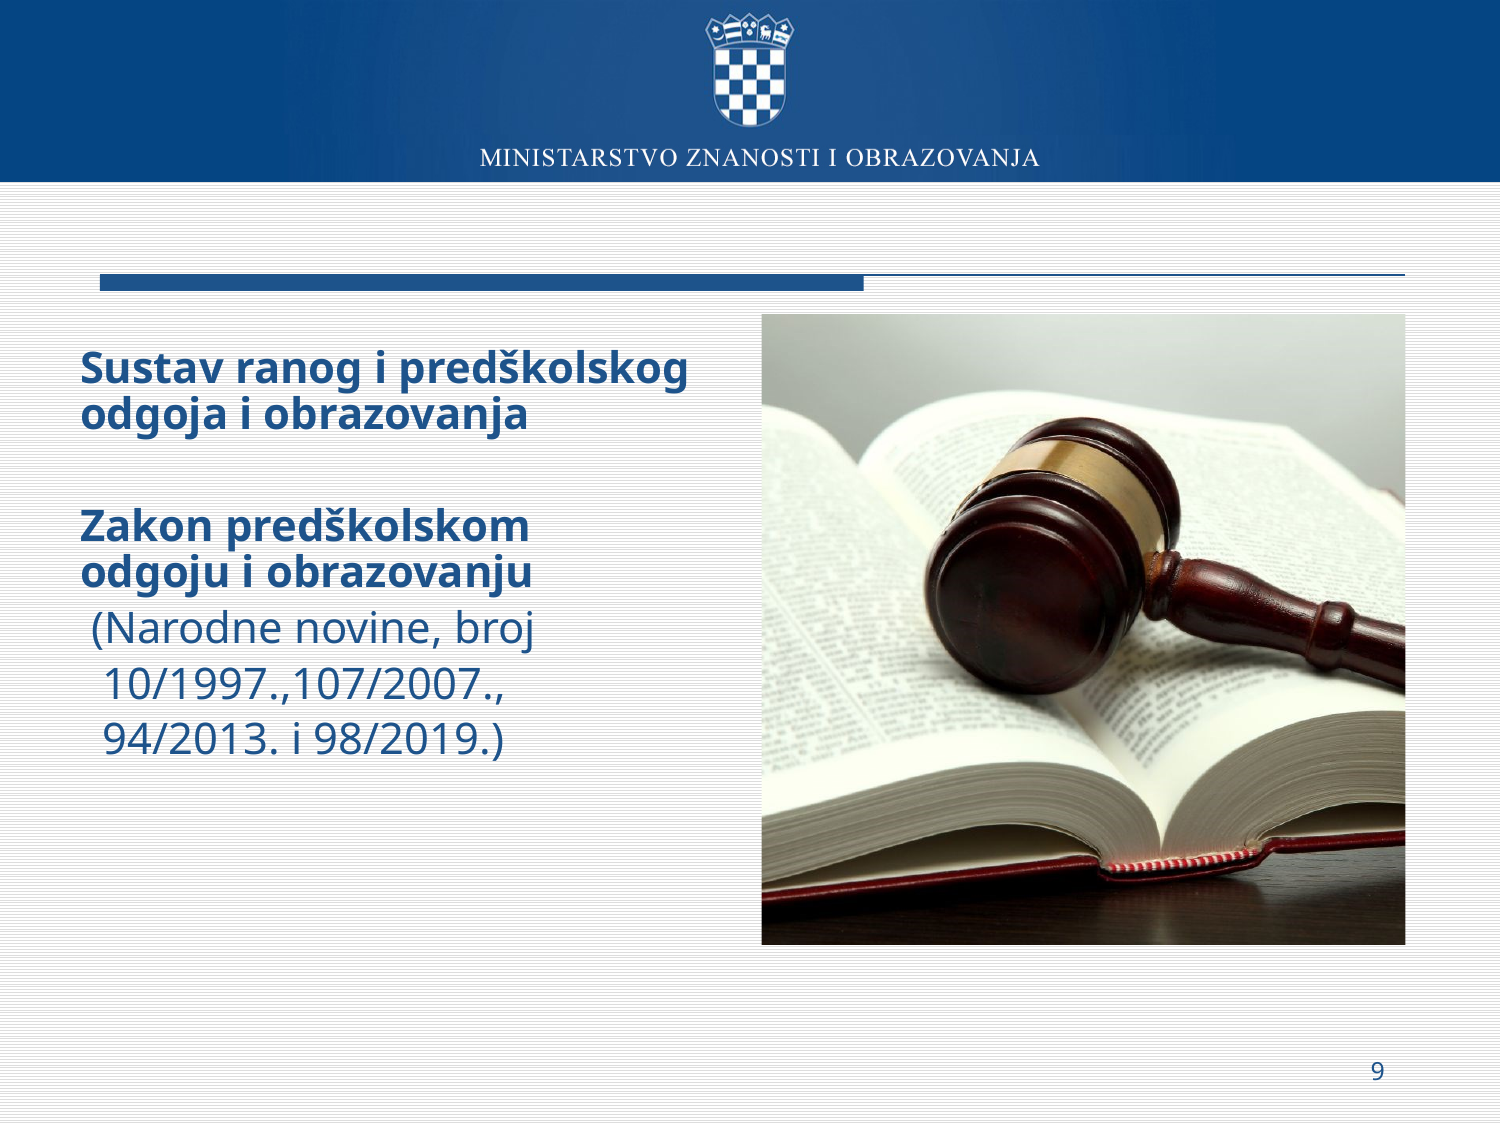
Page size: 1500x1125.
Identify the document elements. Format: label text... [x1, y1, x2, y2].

list Sustav ranog i predškolskog odgoja i obrazovanja Zakon predškolskom odgoju i obrazovanju (Narodne novine, broj 10/1997.,107/2007., 94/2013. i 98/2019.) [64, 338, 709, 969]
slide_number 9 [1074, 1048, 1400, 1106]
picture [761, 314, 1406, 946]
picture [0, 0, 1500, 182]
